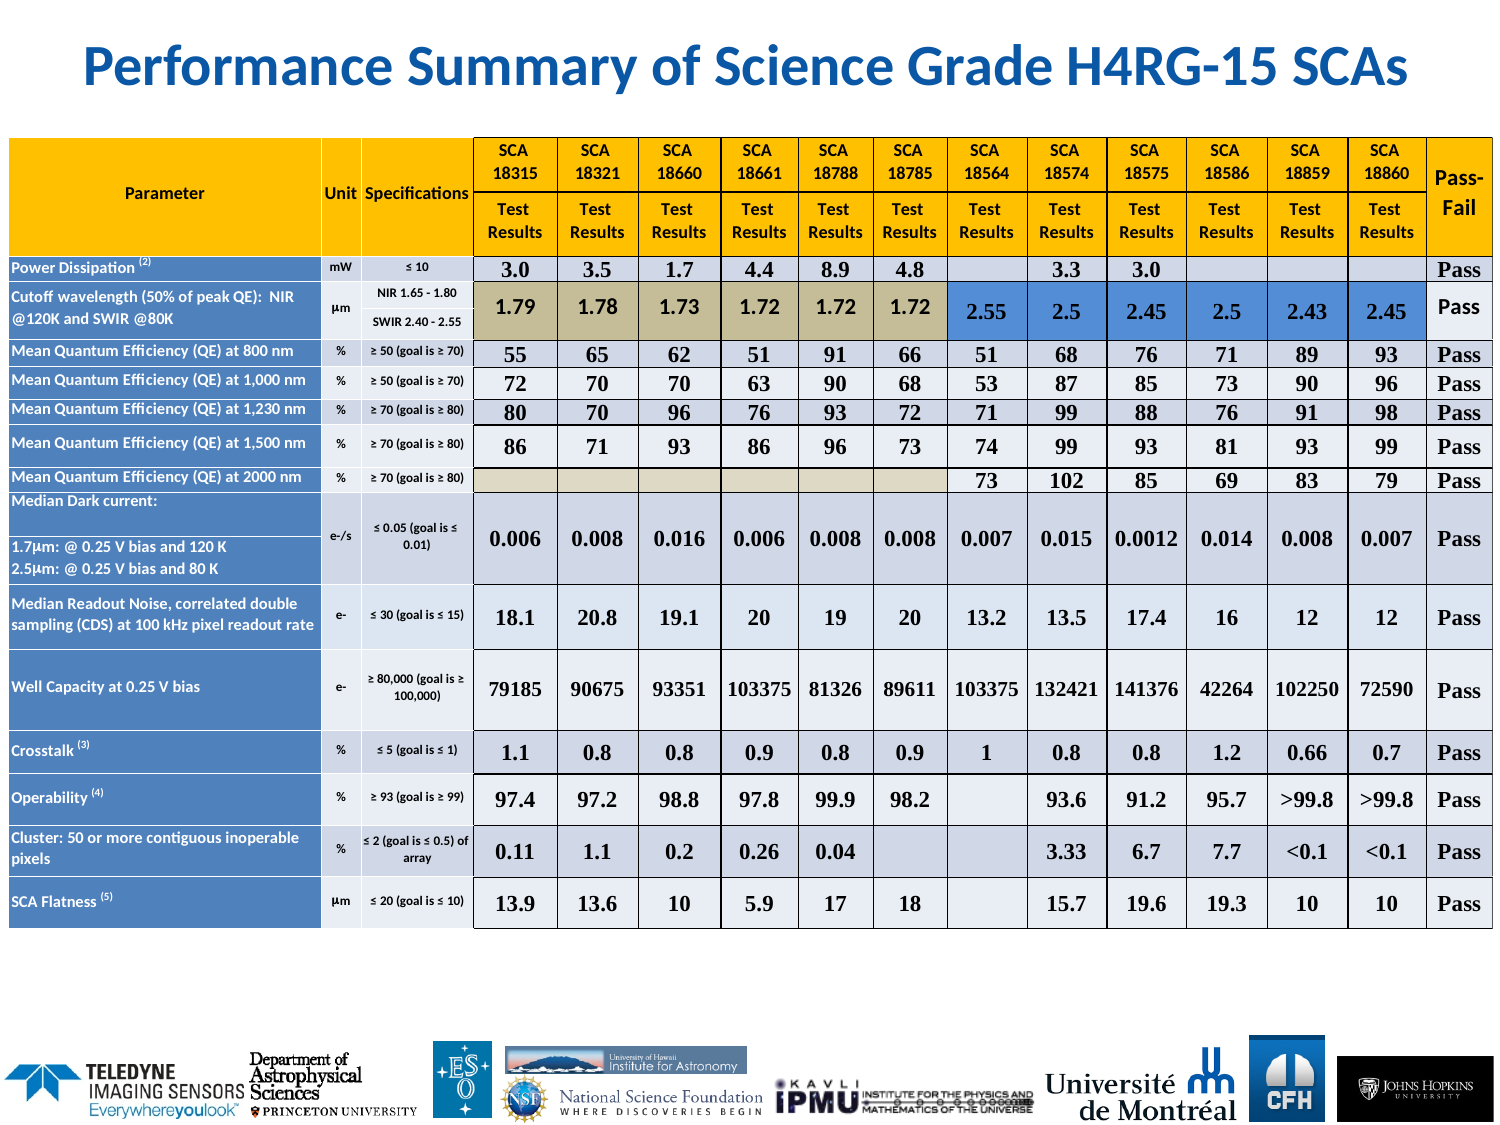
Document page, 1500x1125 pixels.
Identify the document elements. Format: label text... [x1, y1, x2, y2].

picture [1249, 1035, 1325, 1122]
picture [249, 1042, 418, 1119]
picture [1041, 1043, 1240, 1124]
picture [451, 1058, 455, 1077]
picture [460, 1093, 472, 1098]
picture [500, 1046, 763, 1123]
picture [460, 1079, 472, 1084]
picture [767, 1068, 1038, 1125]
title Performance Summary of Science Grade H4RG-15 SCAs [75, 0, 1500, 138]
picture [8, 137, 1494, 930]
picture [4, 1064, 244, 1119]
picture [466, 1055, 473, 1065]
picture [1337, 1056, 1494, 1122]
